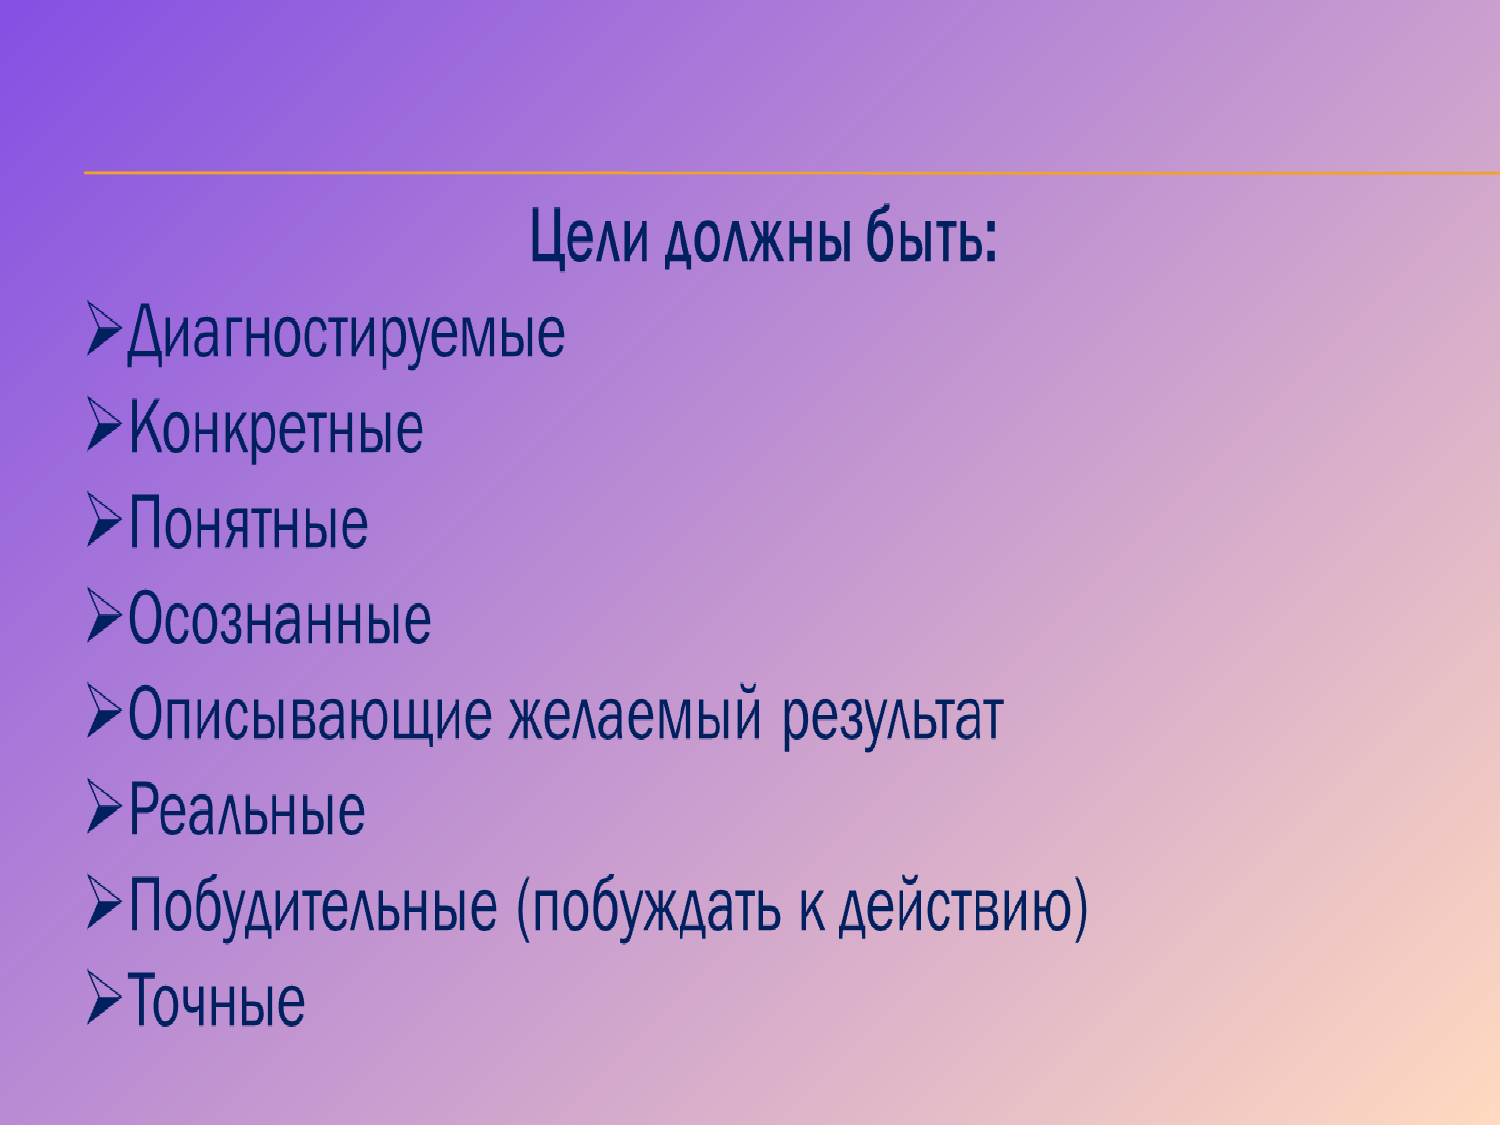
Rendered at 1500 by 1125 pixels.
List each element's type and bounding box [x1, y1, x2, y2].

picture [50, 160, 1459, 1095]
